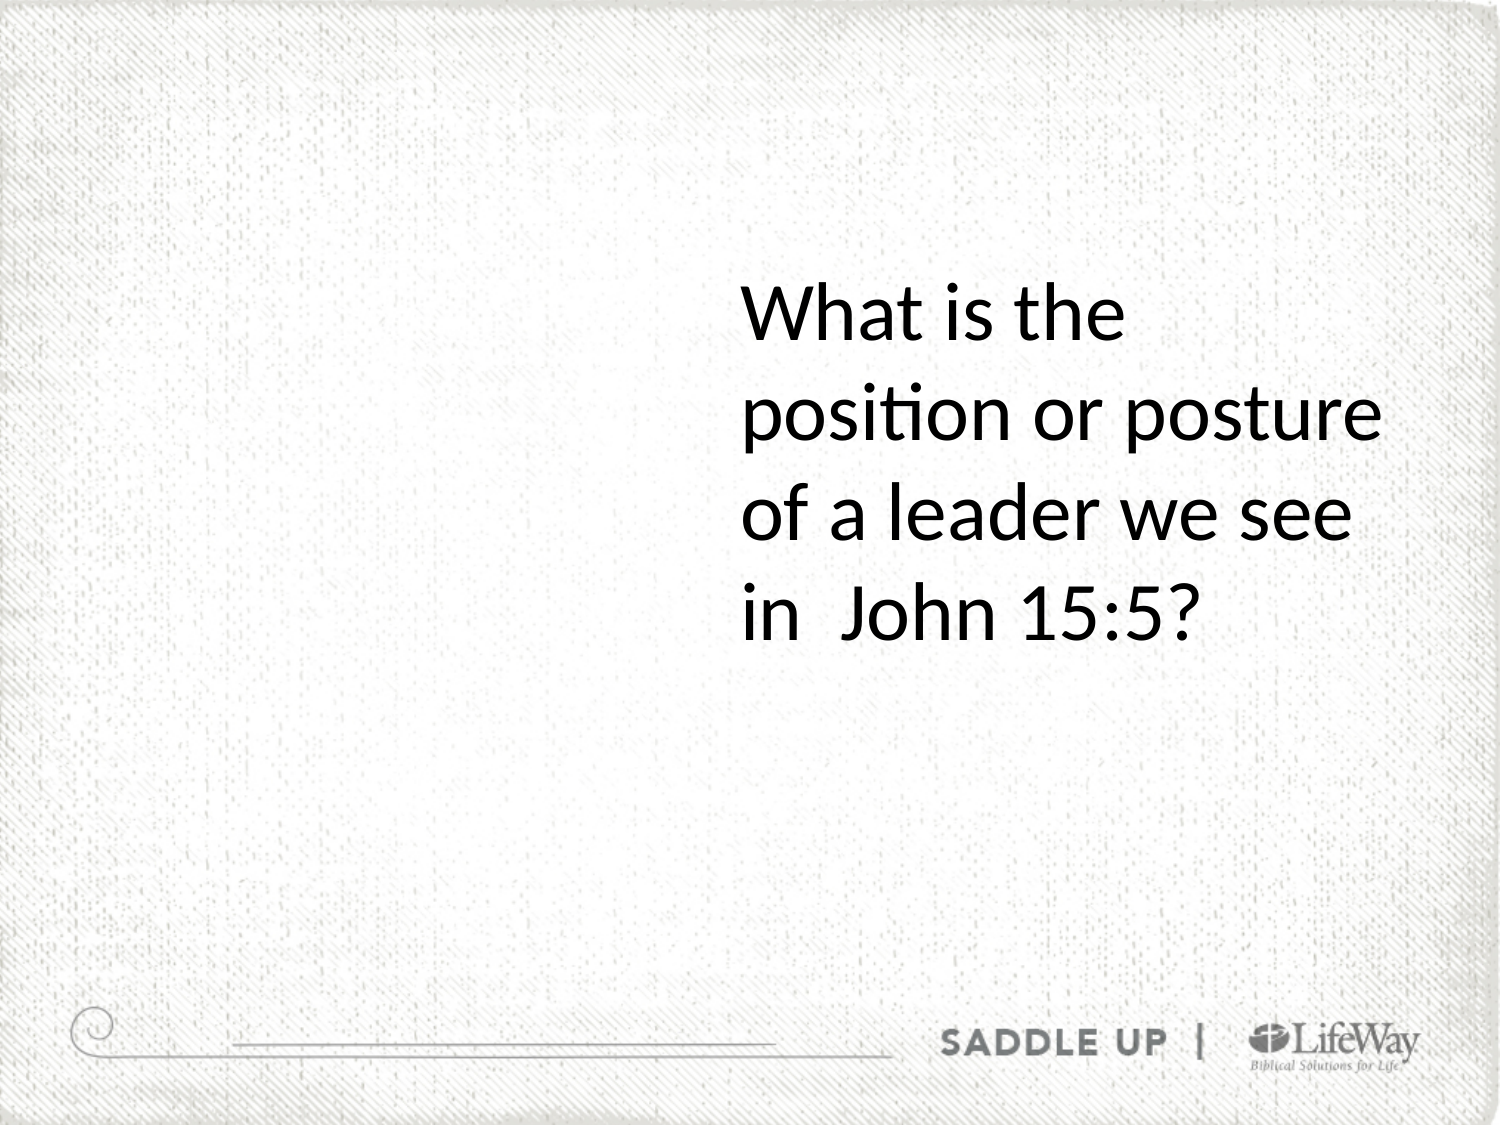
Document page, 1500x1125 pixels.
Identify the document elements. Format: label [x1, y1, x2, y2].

list [0, 0, 1500, 1125]
